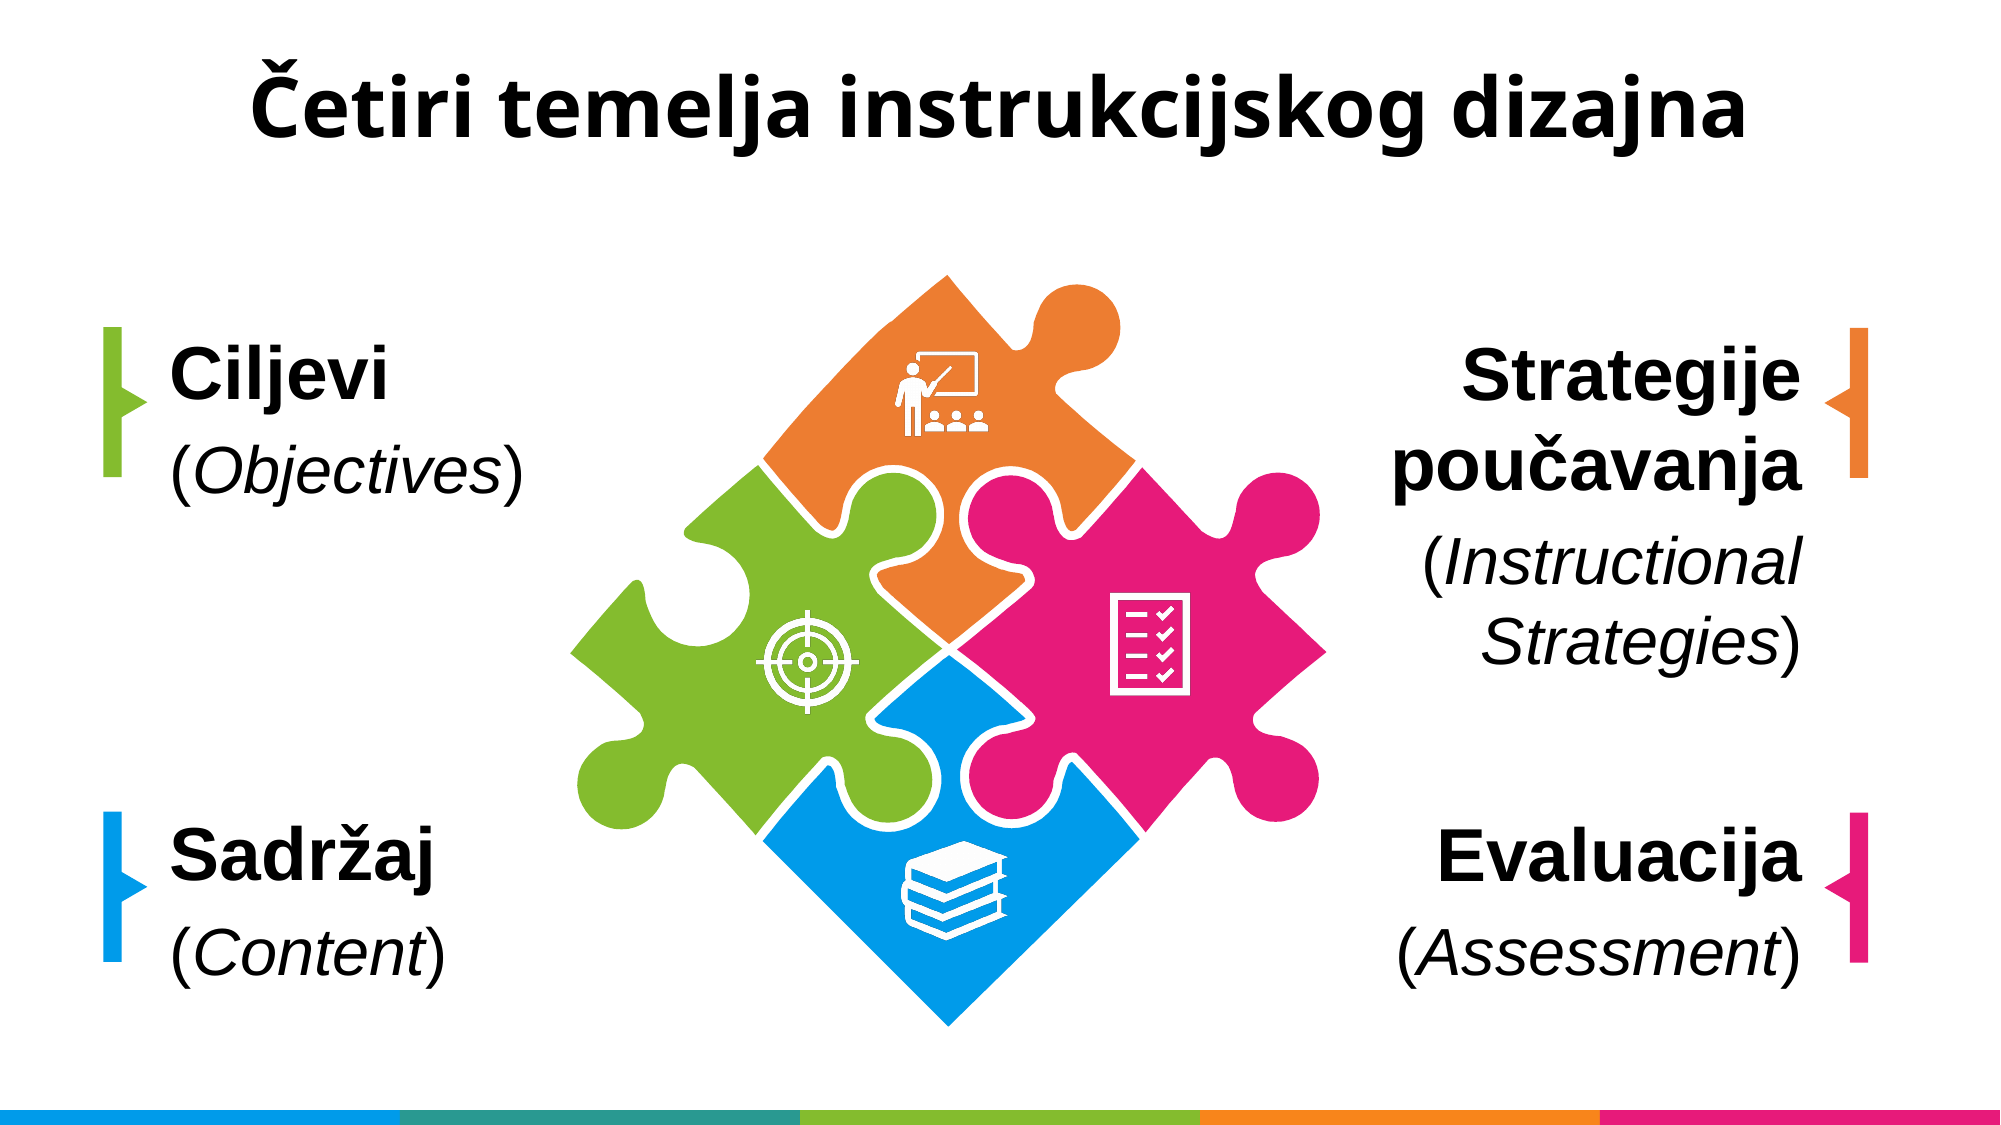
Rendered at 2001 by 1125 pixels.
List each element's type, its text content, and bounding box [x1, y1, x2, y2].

text_box Četiri temelja instrukcijskog dizajna [0, 47, 2000, 162]
picture [889, 340, 996, 447]
picture [746, 601, 868, 723]
picture [902, 842, 1005, 939]
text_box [103, 274, 1869, 1027]
picture [1088, 582, 1213, 706]
